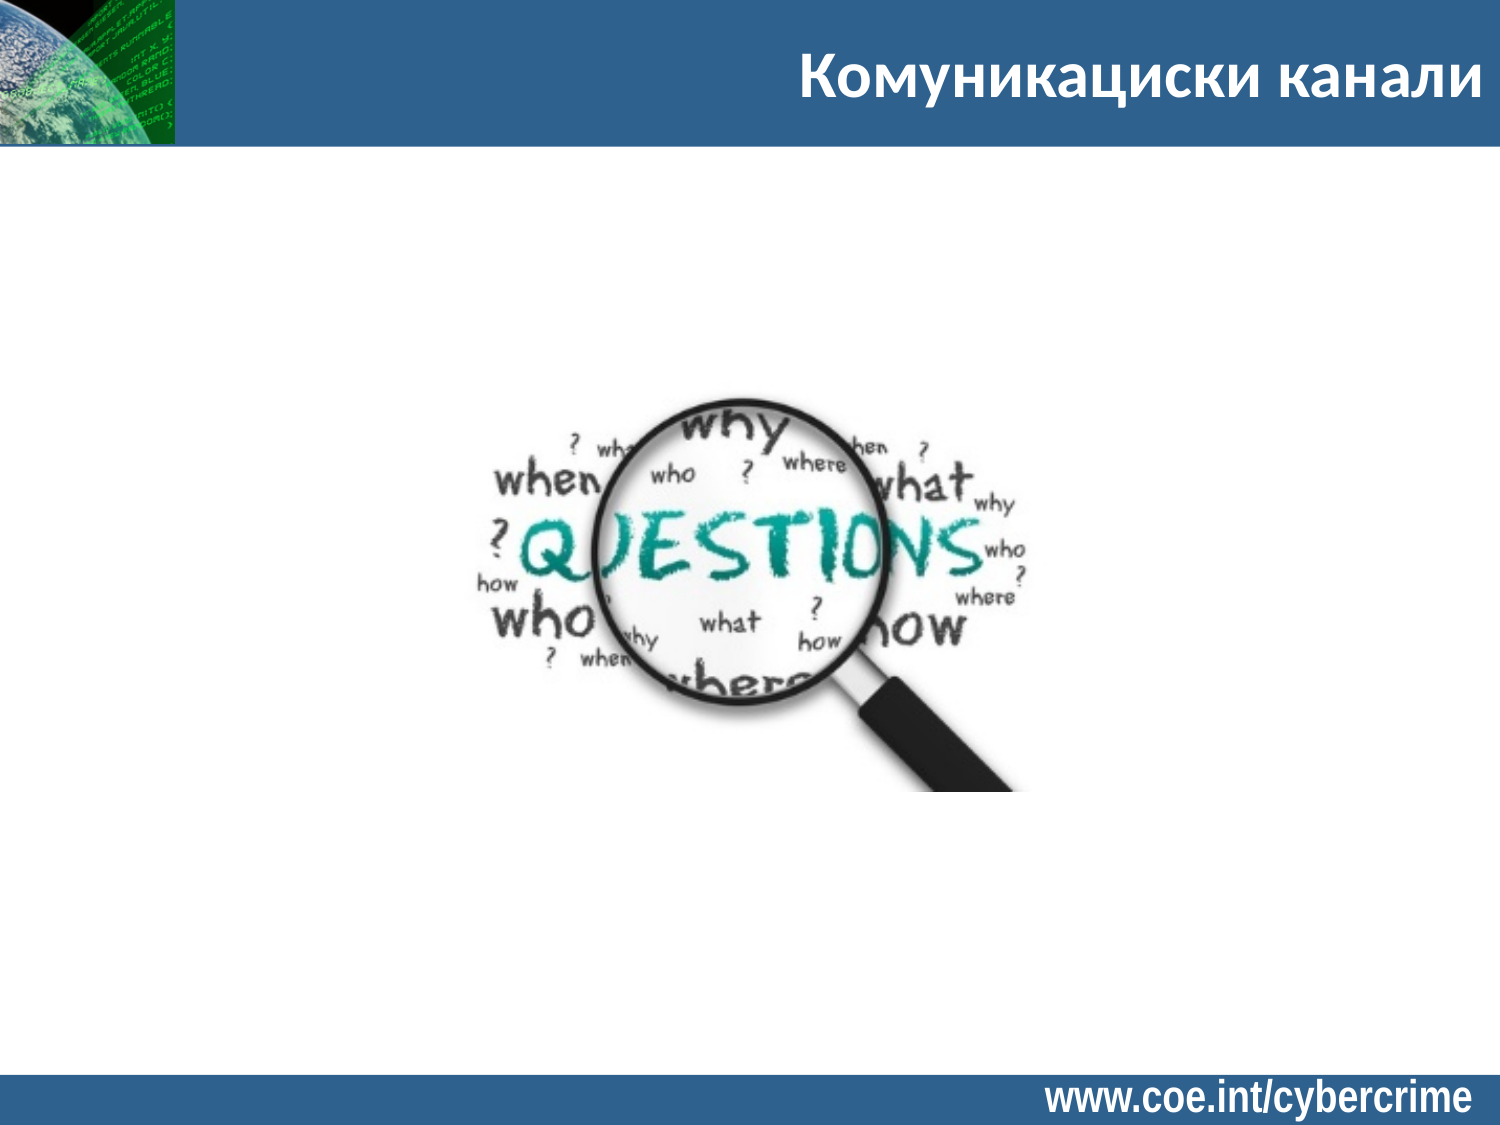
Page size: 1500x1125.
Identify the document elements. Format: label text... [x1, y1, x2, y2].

picture [0, 0, 175, 144]
text_box www.coe.int/cybercrime [1030, 1059, 1500, 1125]
text_box [0, 1073, 1030, 1125]
text_box Комуникациски канали [177, 0, 1500, 149]
picture [443, 332, 1057, 793]
